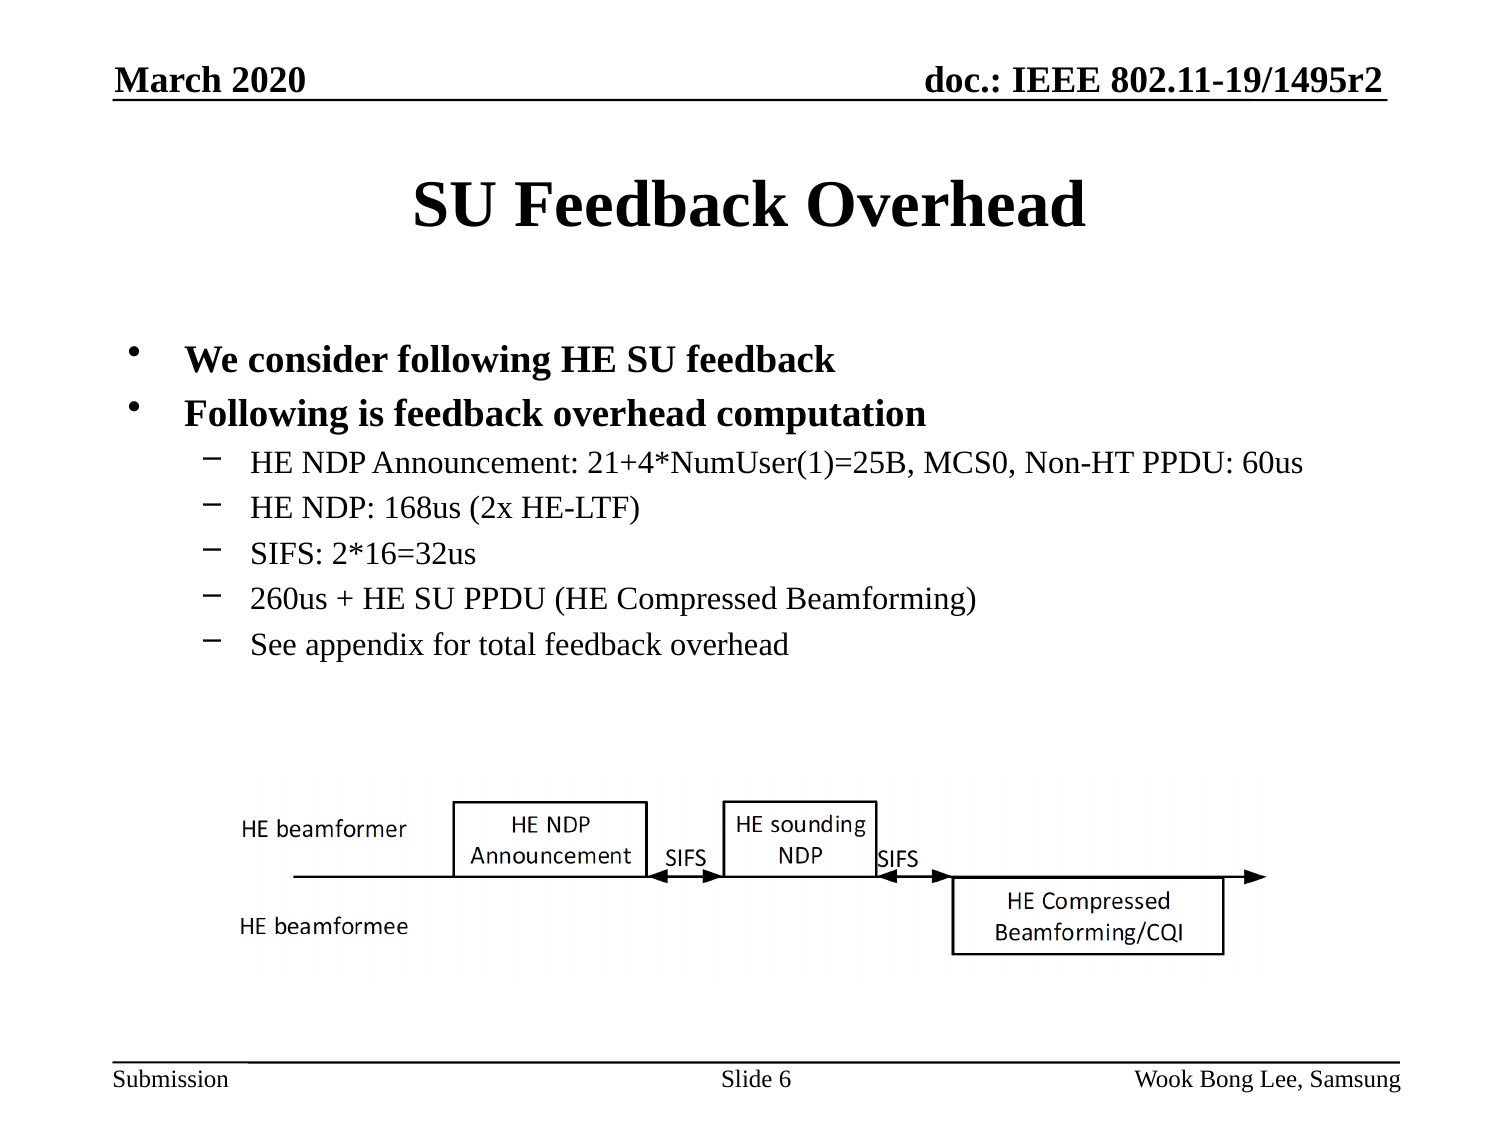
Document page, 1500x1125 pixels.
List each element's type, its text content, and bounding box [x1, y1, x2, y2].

footer Wook Bong Lee, Samsung [1130, 1061, 1402, 1093]
list We consider following HE SU feedback Following is feedback overhead computation HE NDP Announcement: 21+4*NumUser(1)=25B, MCS0, Non-HT PPDU: 60us HE NDP: 168us (2x HE-LTF) SIFS: 2*16=32us 260us + HE SU PPDU (HE Compressed Beamforming) See appendix for total feedback overhead [112, 325, 1388, 676]
picture [224, 774, 1276, 983]
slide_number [114, 54, 309, 101]
title SU Feedback Overhead [112, 112, 1388, 288]
slide_number Slide 6 [712, 1061, 800, 1093]
